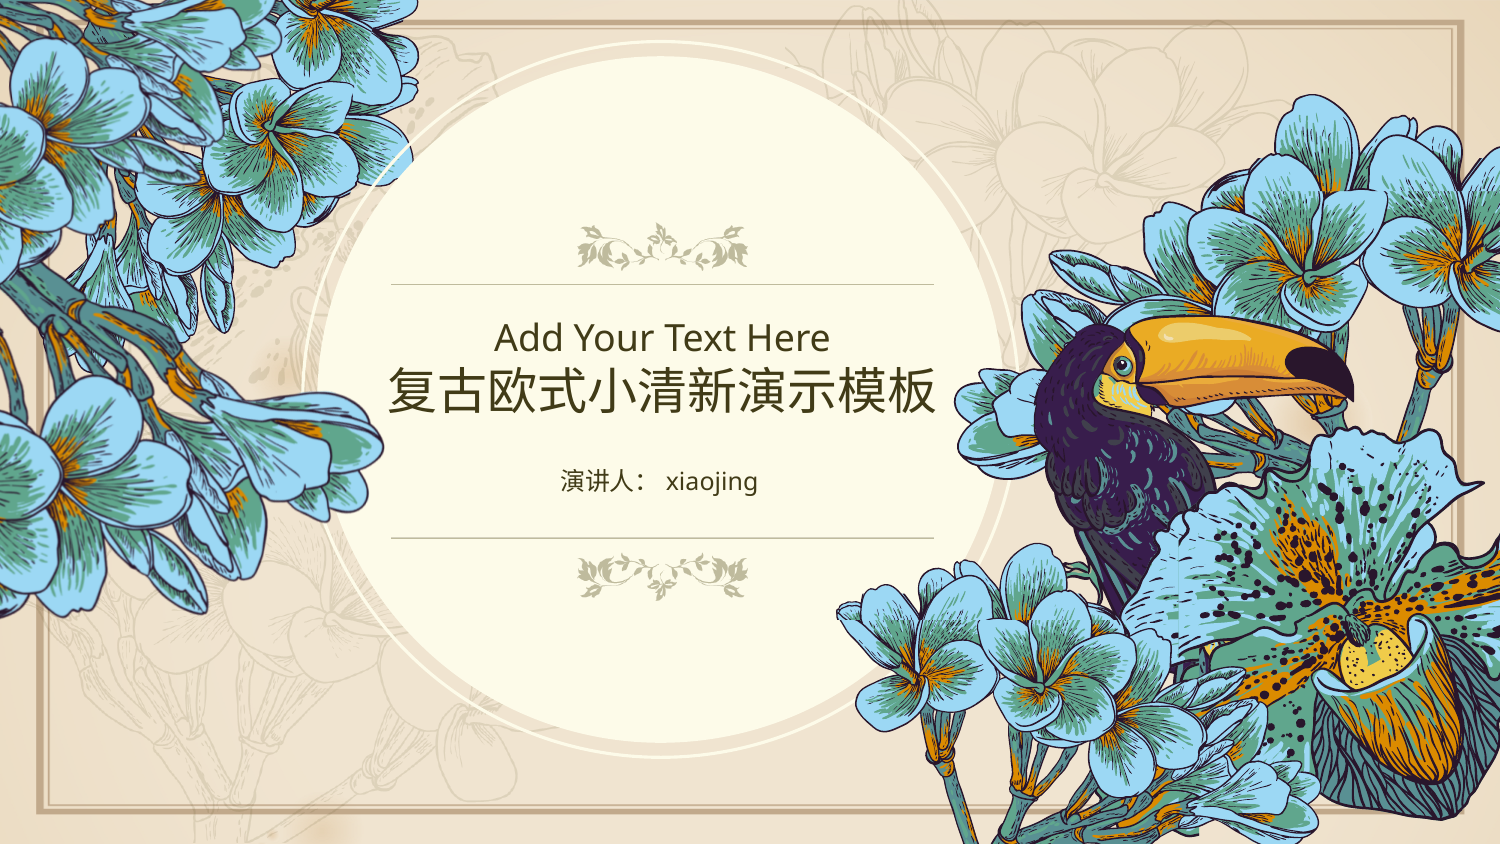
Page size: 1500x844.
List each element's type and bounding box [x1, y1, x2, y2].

picture [391, 222, 934, 306]
text_box [369, 306, 956, 505]
text_box [0, 0, 1500, 844]
picture [391, 505, 934, 601]
